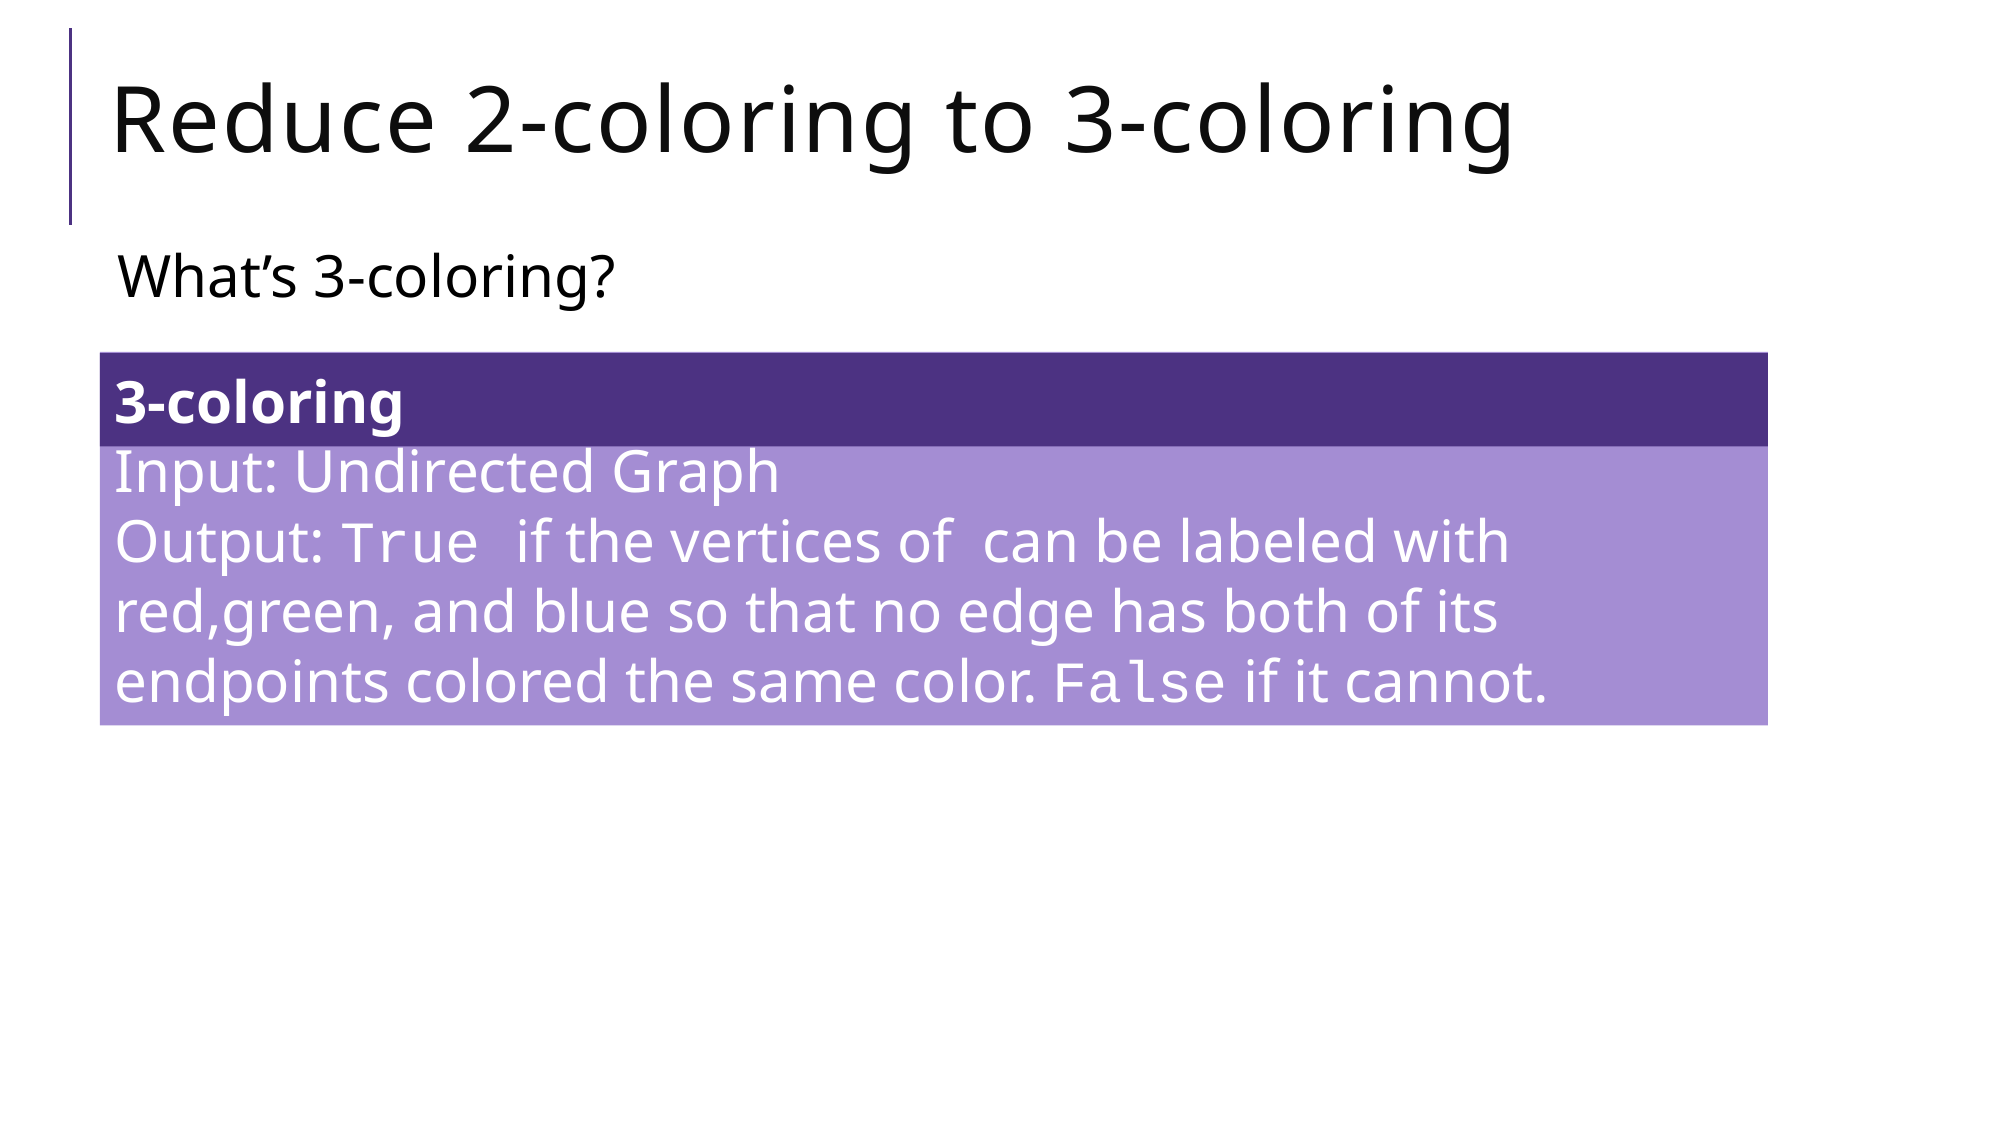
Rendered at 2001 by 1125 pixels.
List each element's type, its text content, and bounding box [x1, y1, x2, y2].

text_box 3-coloring [99, 352, 1769, 448]
title Reduce 2-coloring to 3-coloring [94, 43, 1930, 210]
list What’s 3-coloring? [94, 240, 1930, 1035]
